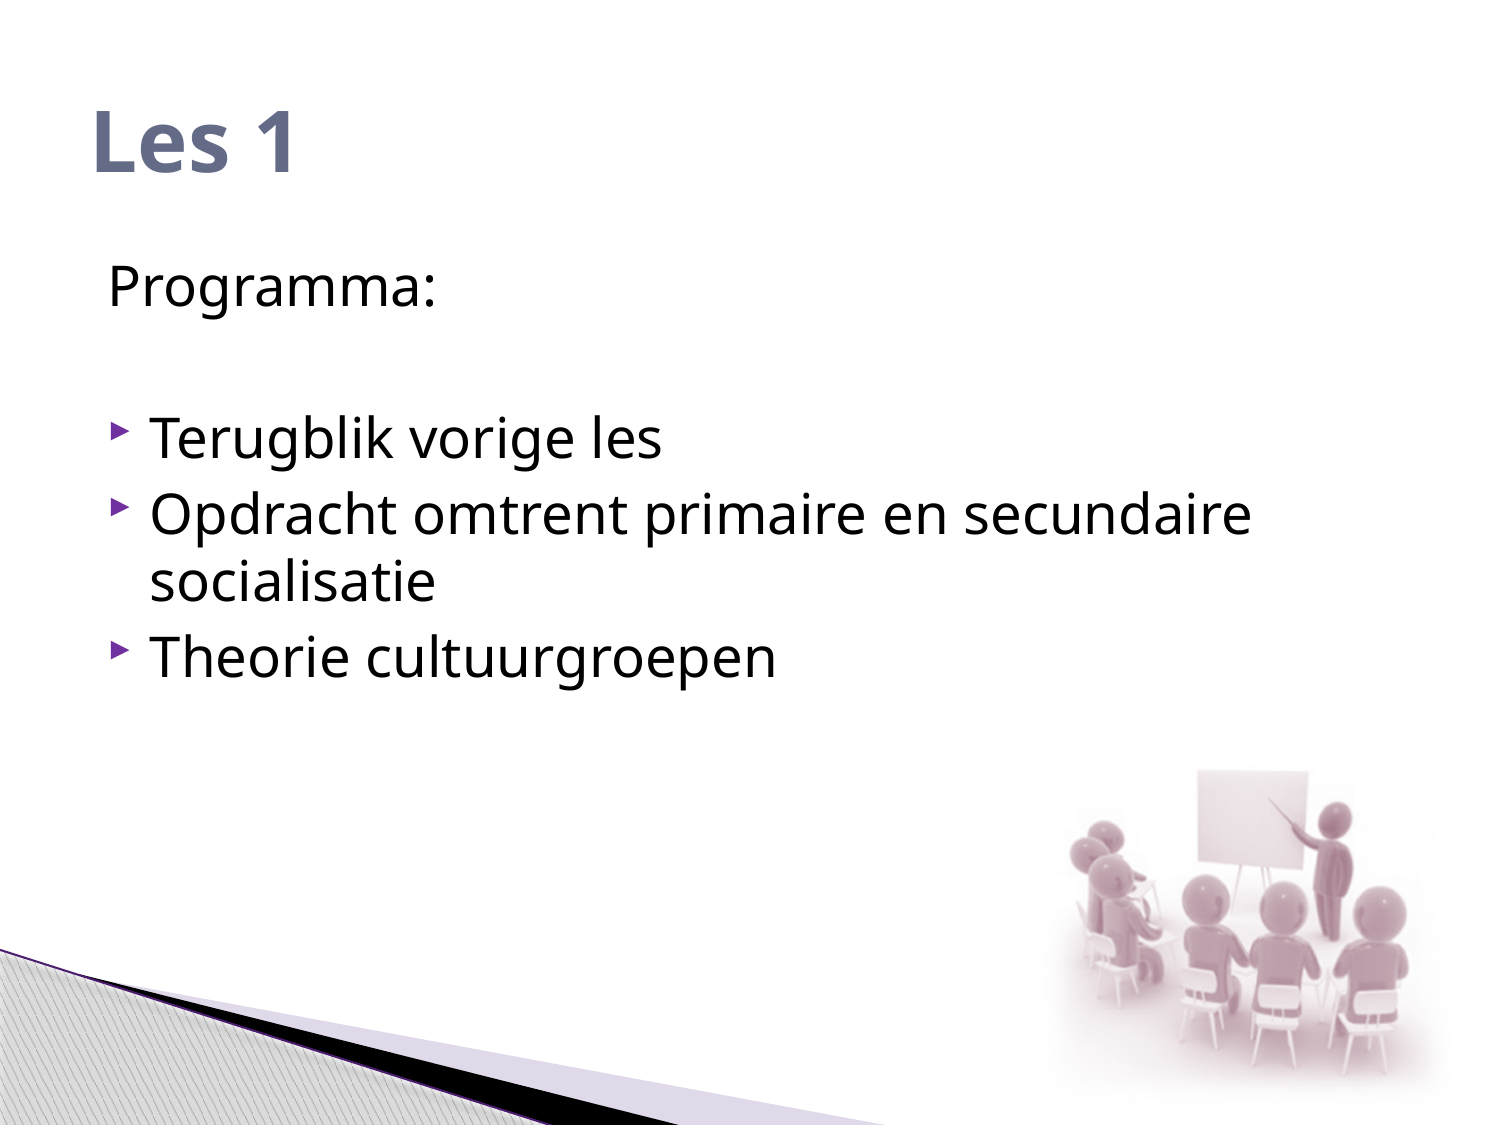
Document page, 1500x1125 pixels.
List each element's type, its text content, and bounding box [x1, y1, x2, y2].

picture [1033, 739, 1463, 1112]
title Les 1 [75, 45, 1425, 233]
list Programma: Terugblik vorige les Opdracht omtrent primaire en secundaire socialisatie Theorie cultuurgroepen [75, 243, 1425, 986]
